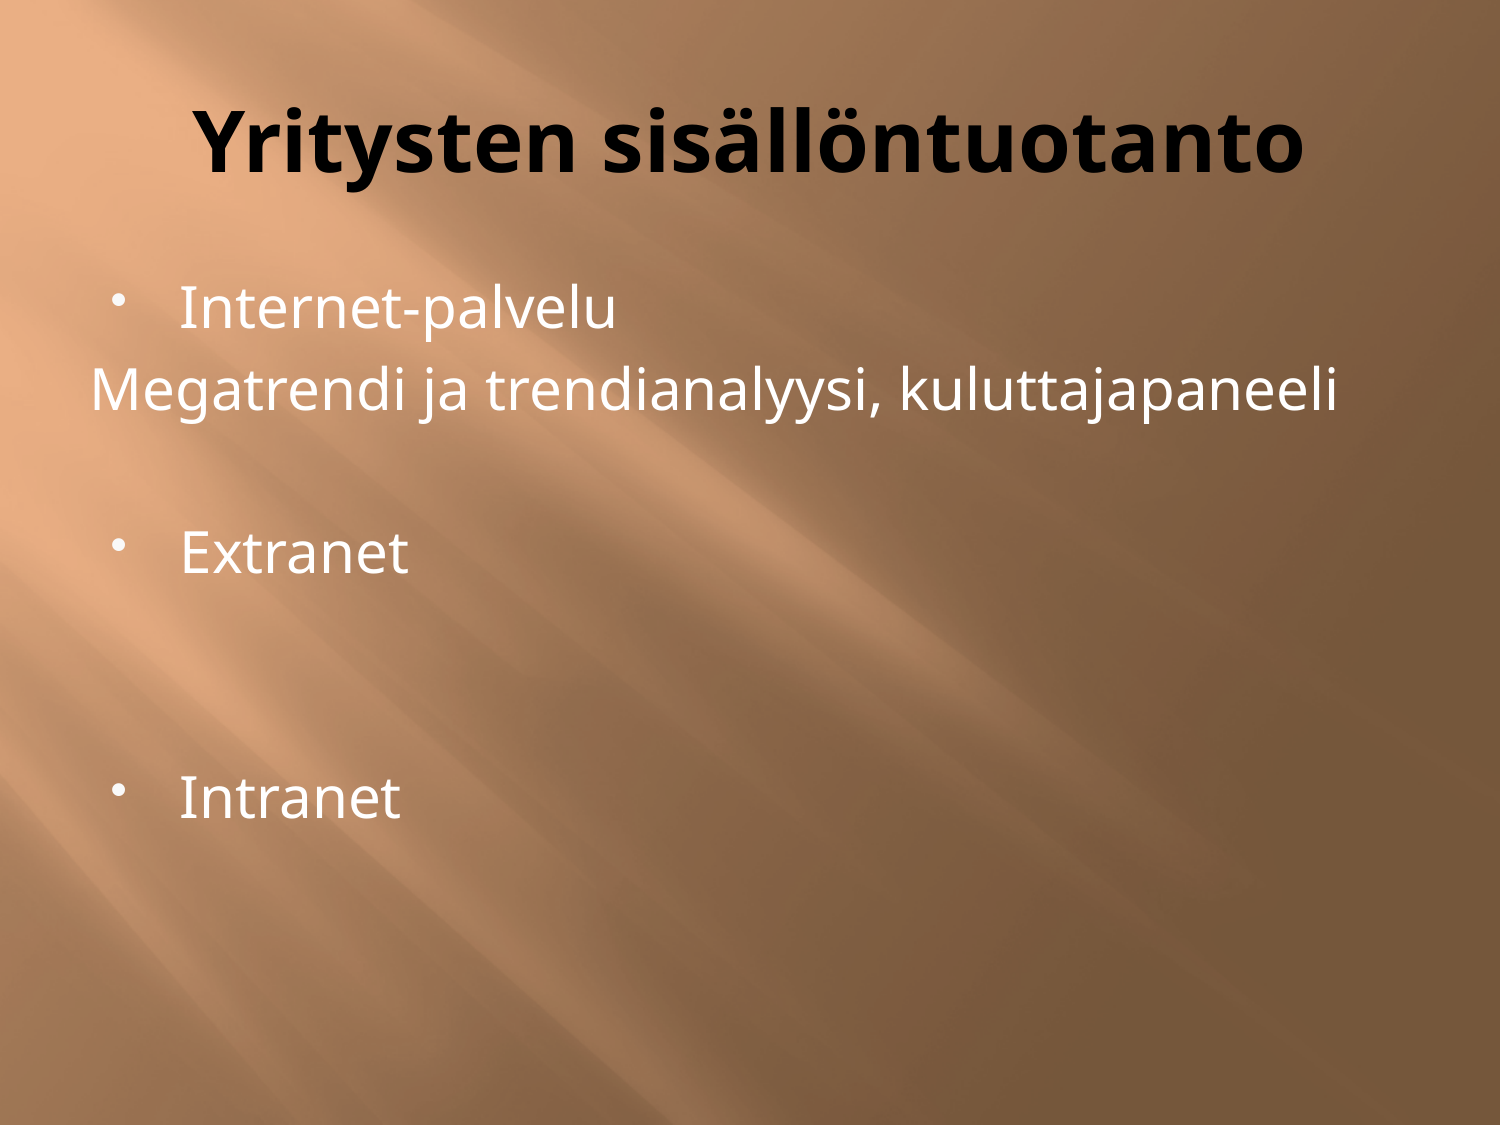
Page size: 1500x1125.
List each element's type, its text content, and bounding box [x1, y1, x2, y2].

title Yritysten sisällöntuotanto [75, 45, 1425, 233]
list Internet-palvelu Megatrendi ja trendianalyysi, kuluttajapaneeli Extranet Intranet [75, 262, 1425, 1035]
